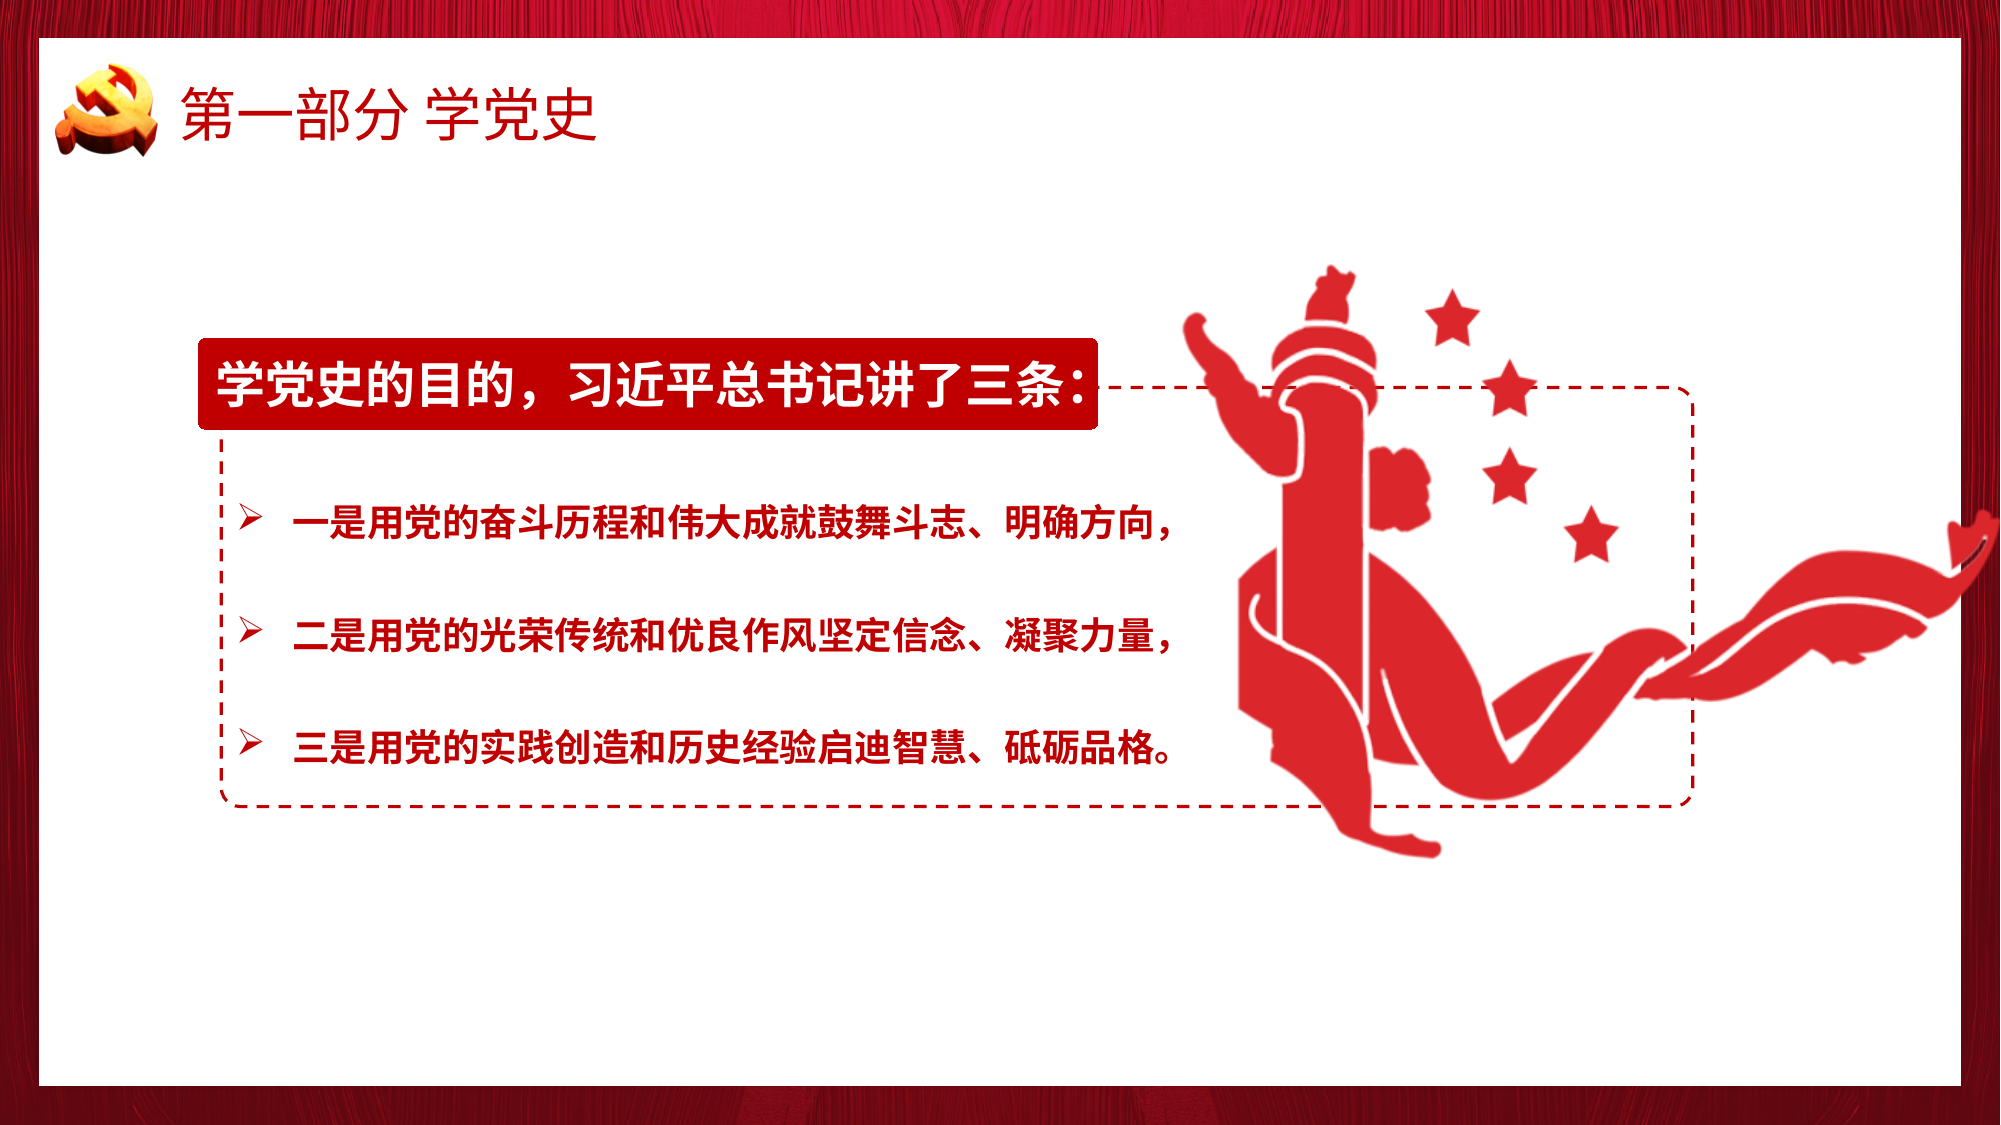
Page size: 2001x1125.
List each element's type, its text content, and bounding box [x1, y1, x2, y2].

text_box [221, 777, 1097, 807]
text_box 学党史的目的，习近平总书记讲了三条： [198, 338, 1097, 430]
text_box 一是用党的奋斗历程和伟大成就鼓舞斗志、明确方向， 二是用党的光荣传统和优良作风坚定信念、凝聚力量， 三是用党的实践创造和历史经验启迪智慧、砥砺品格。 [221, 424, 1097, 777]
picture [0, 0, 2000, 1125]
